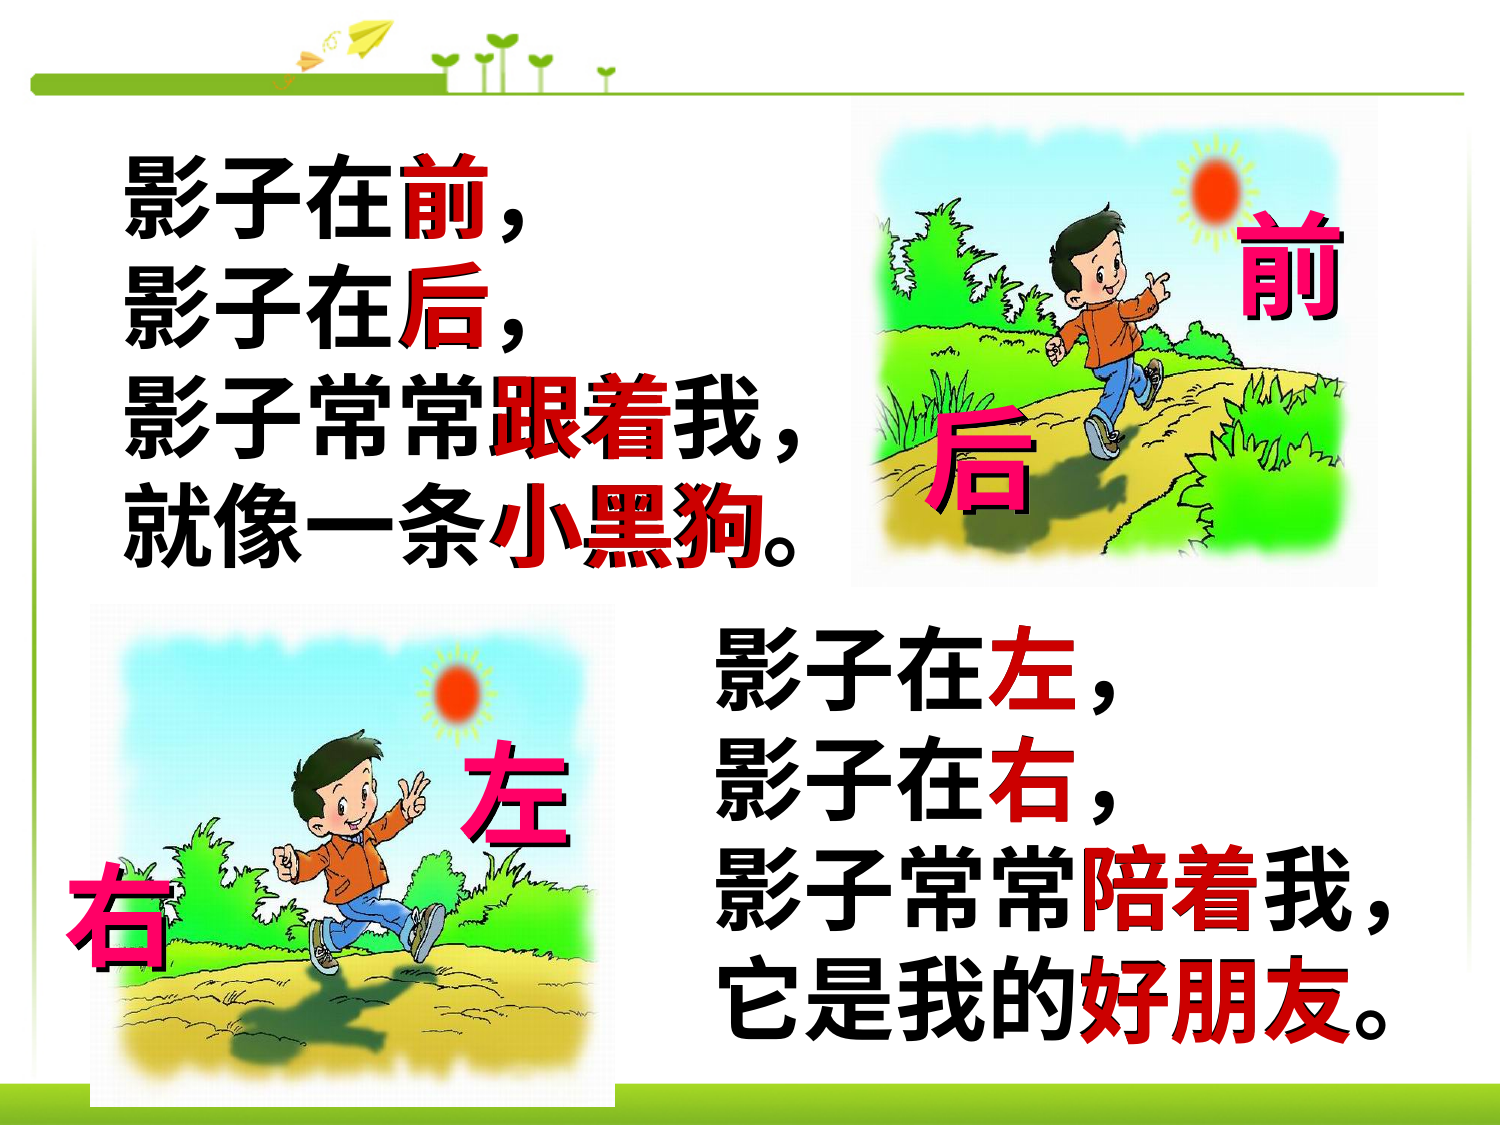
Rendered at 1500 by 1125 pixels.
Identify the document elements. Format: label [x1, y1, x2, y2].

text_box [105, 131, 846, 587]
text_box [48, 715, 577, 990]
picture [0, 0, 1500, 1125]
text_box [907, 186, 1322, 532]
text_box [697, 604, 1500, 1064]
